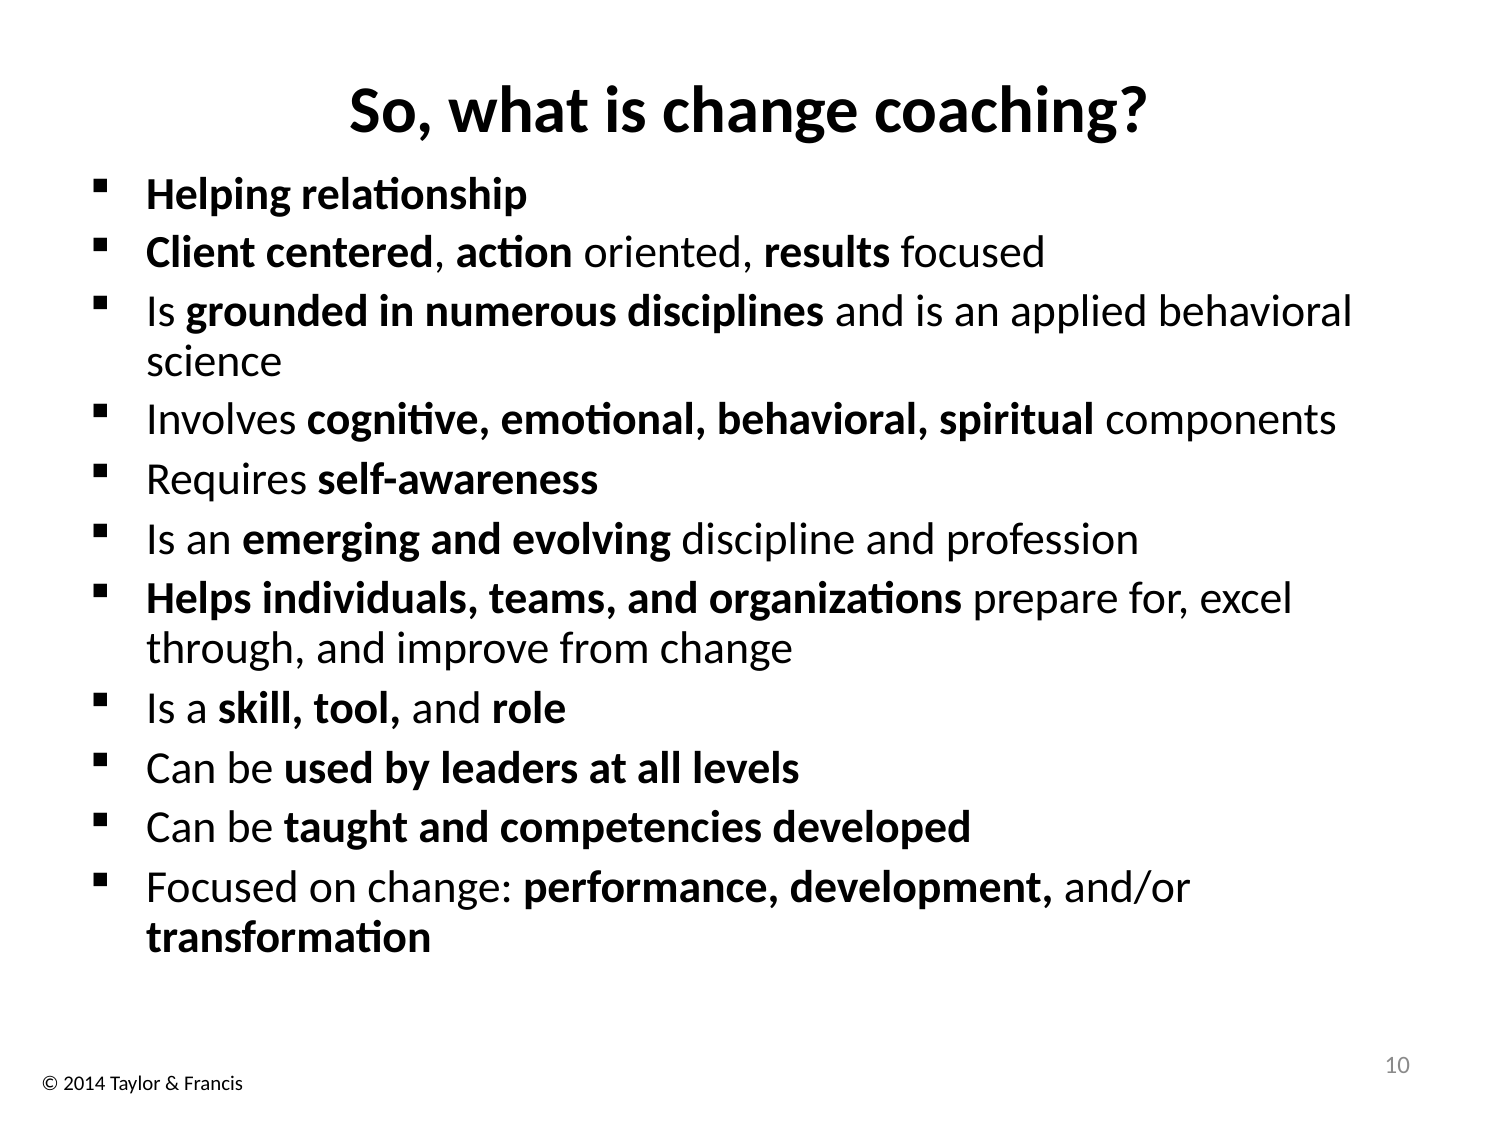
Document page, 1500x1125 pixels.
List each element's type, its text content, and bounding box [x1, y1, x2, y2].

text_box © 2014 Taylor & Francis [26, 1062, 262, 1102]
slide_number 10 [1074, 1024, 1425, 1103]
text_box Helping relationship Client centered, action oriented, results focused Is grounded in numerous disciplines and is an applied behavioral science Involves cognitive, emotional, behavioral, spiritual components Requires self-awareness Is an emerging and evolving discipline and profession Helps individuals, teams, and organizations prepare for, excel through, and improve from change Is a skill, tool, and role Can be used by leaders at all levels Can be taught and competencies developed Focused on change: performance, development, and/or transformation [74, 162, 1425, 970]
title So, what is change coaching? [75, 12, 1425, 162]
